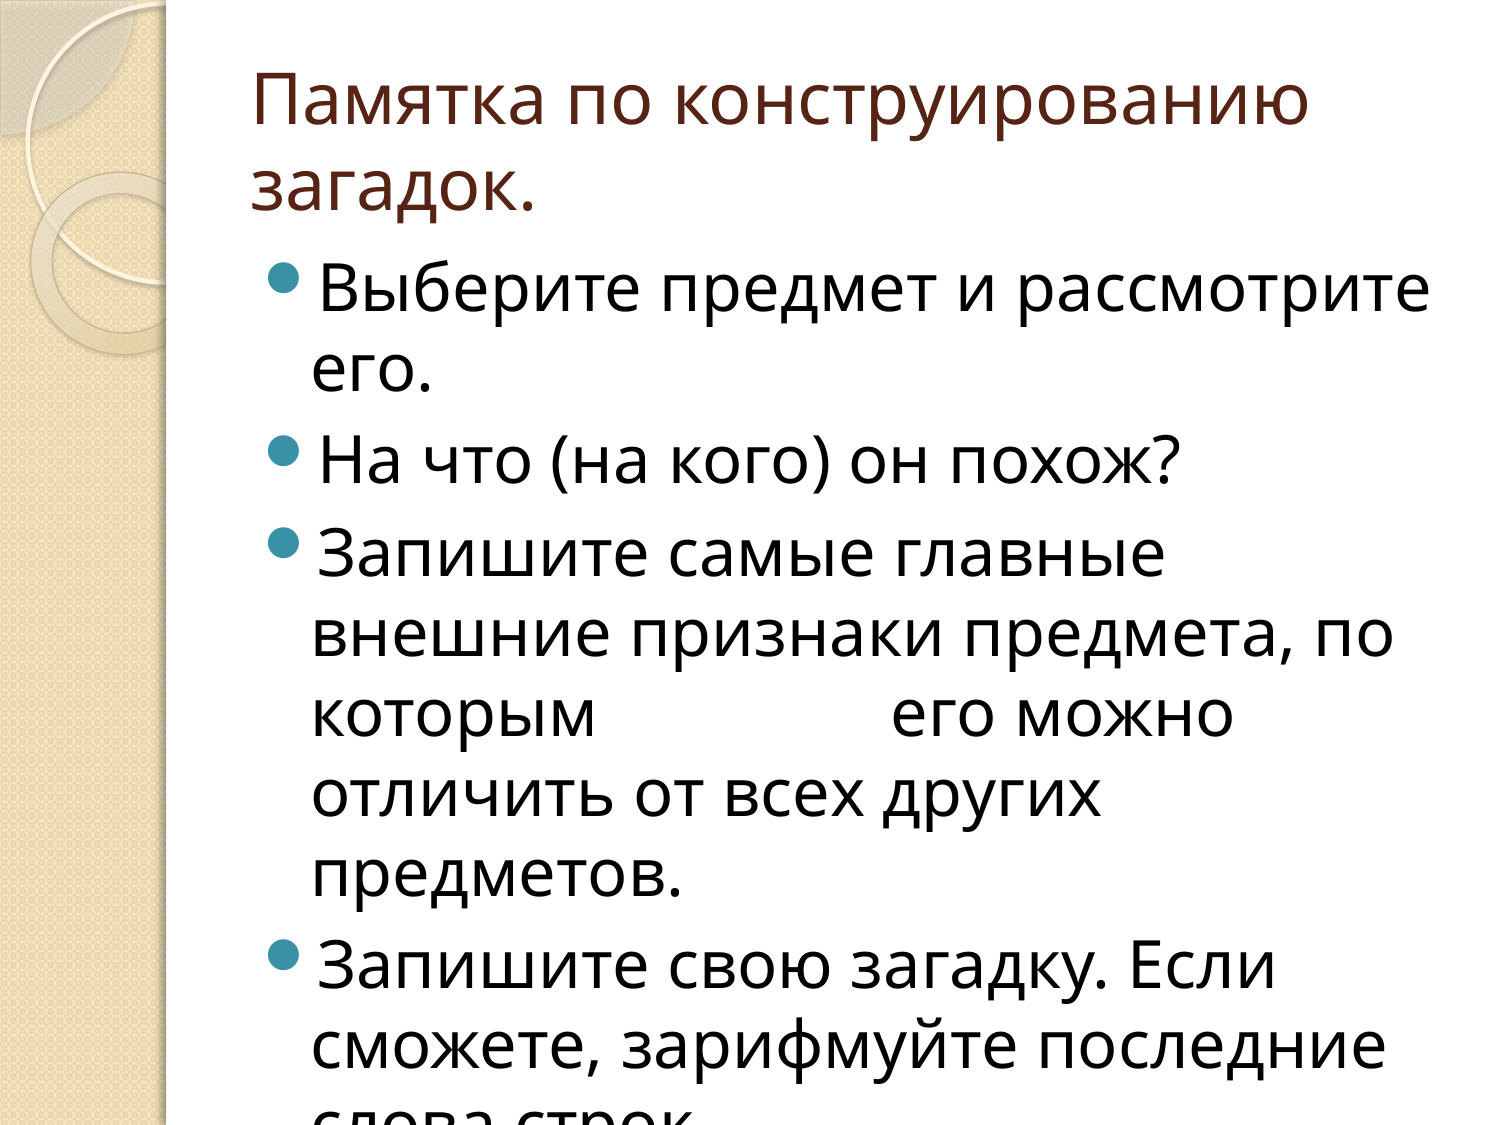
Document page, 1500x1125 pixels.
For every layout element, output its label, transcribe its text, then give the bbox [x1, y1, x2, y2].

list Выберите предмет и рассмотрите его. На что (на кого) он похож? Запишите самые главные внешние признаки предмета, по которым его можно отличить от всех других предметов. Запишите свою загадку. Если сможете, зарифмуйте последние слова строк. [235, 237, 1466, 1025]
title Памятка по конструированию загадок. [235, 45, 1466, 233]
